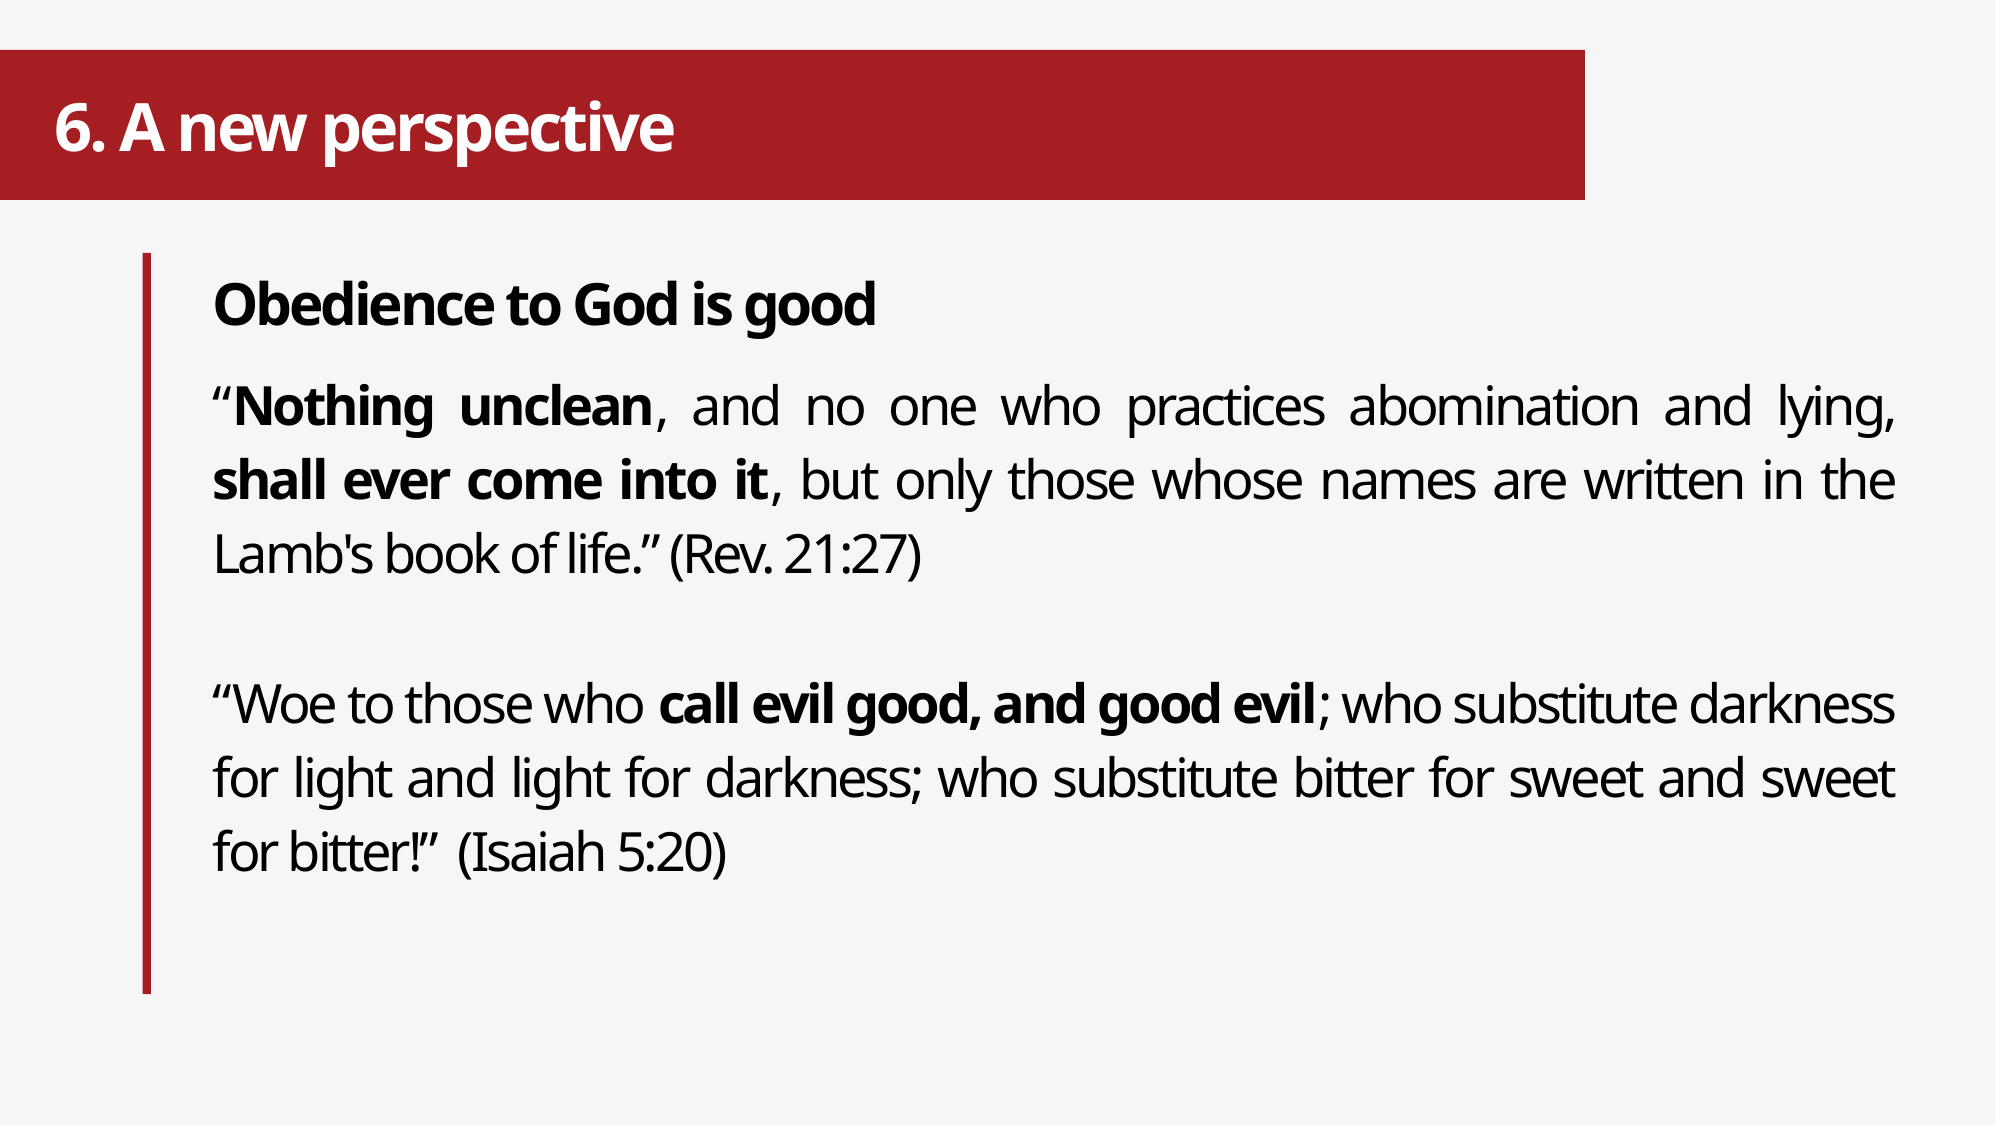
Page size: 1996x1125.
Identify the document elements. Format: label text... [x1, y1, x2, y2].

subtitle Obedience to God is good “Nothing unclean, and no one who practices abomination and lying, shall ever come into it, but only those whose names are written in the Lamb's book of life.” (Rev. 21:27) “Woe to those who call evil good, and good evil; who substitute darkness for light and light for darkness; who substitute bitter for sweet and sweet for bitter!” (Isaiah 5:20) [197, 249, 1910, 1000]
title 6. A new perspective [39, 62, 1836, 188]
